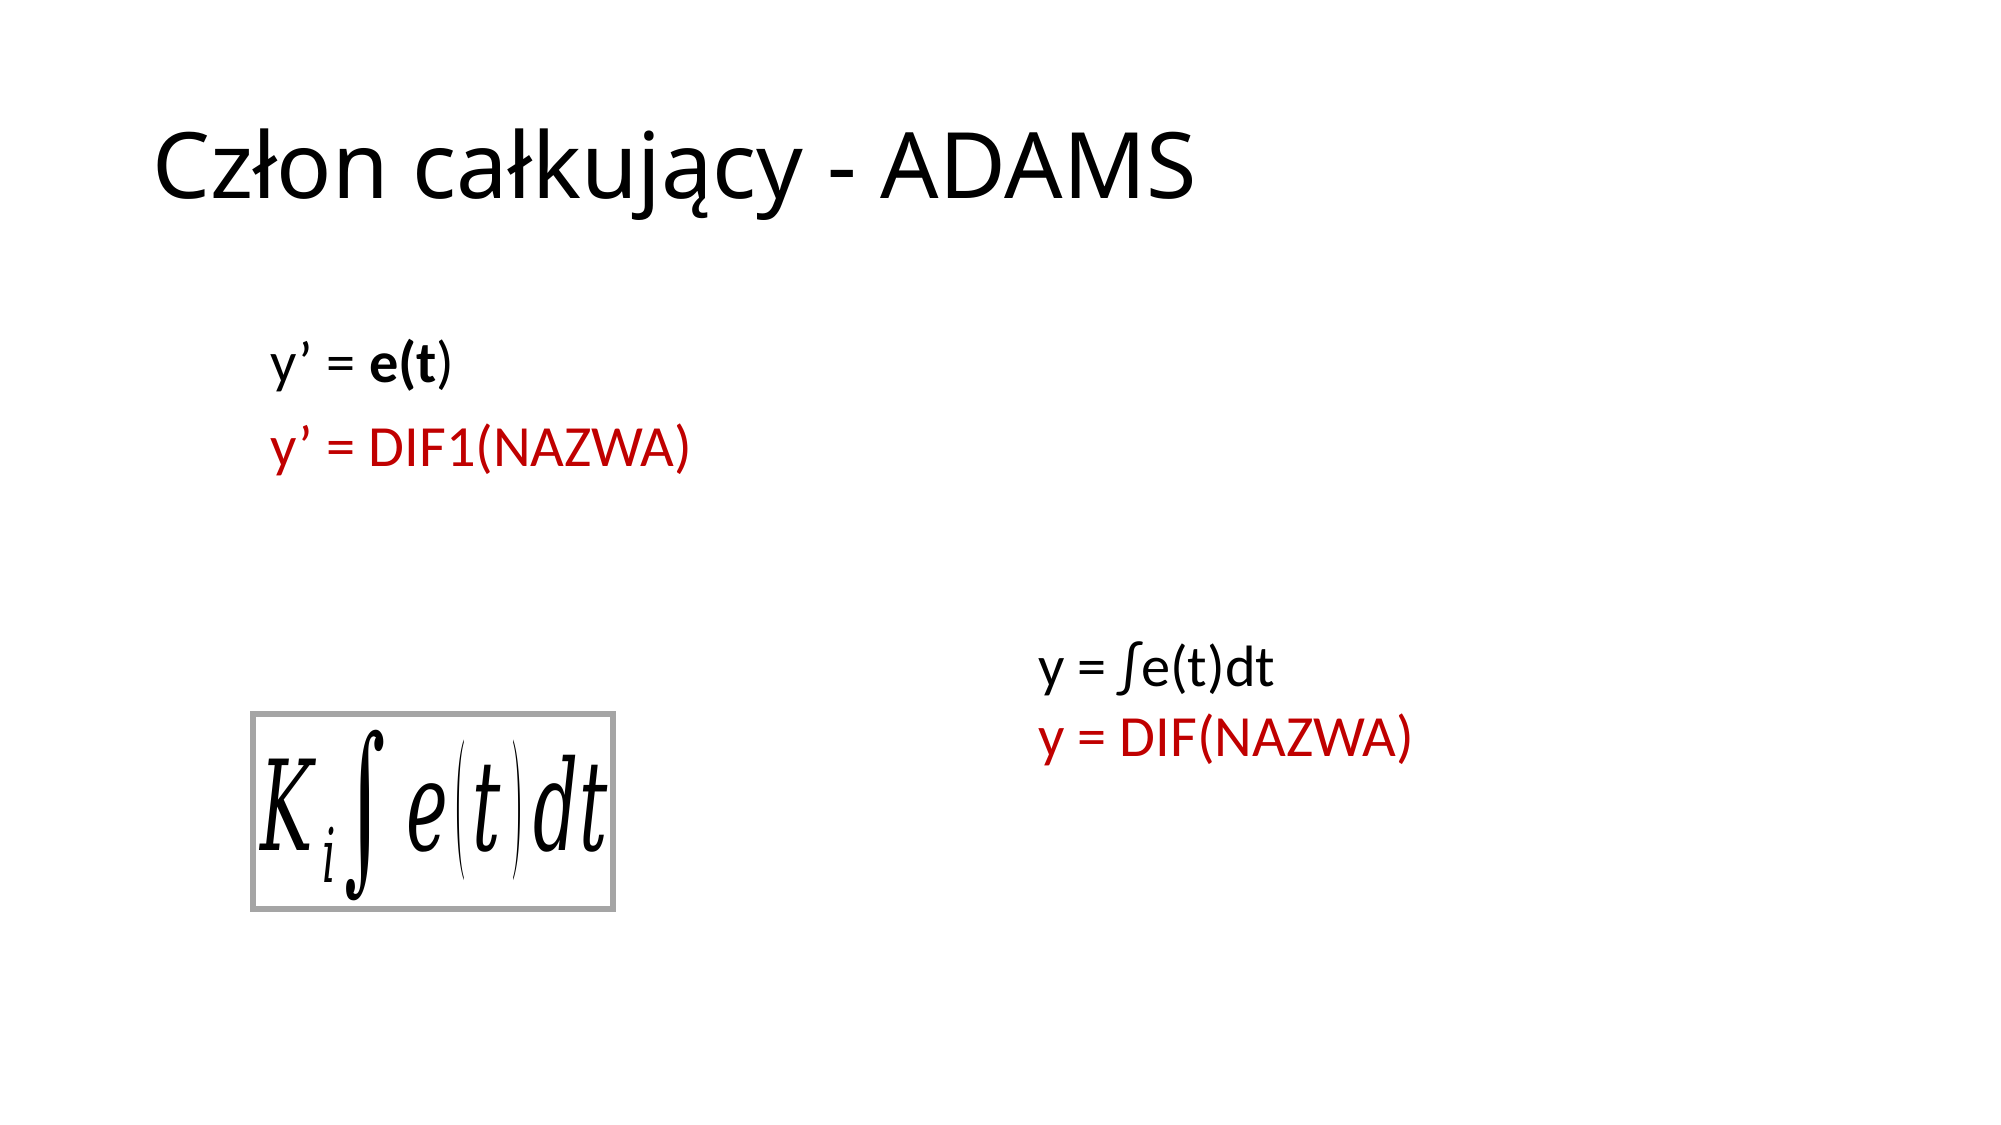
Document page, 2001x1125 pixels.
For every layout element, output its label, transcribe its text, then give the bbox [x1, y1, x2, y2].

title Człon całkujący - ADAMS [137, 59, 1863, 278]
text_box y’ = e(t) y’ = DIF1(NAZWA) [255, 324, 717, 611]
text_box y = ∫e(t)dt y = DIF(NAZWA) [1023, 620, 1485, 776]
